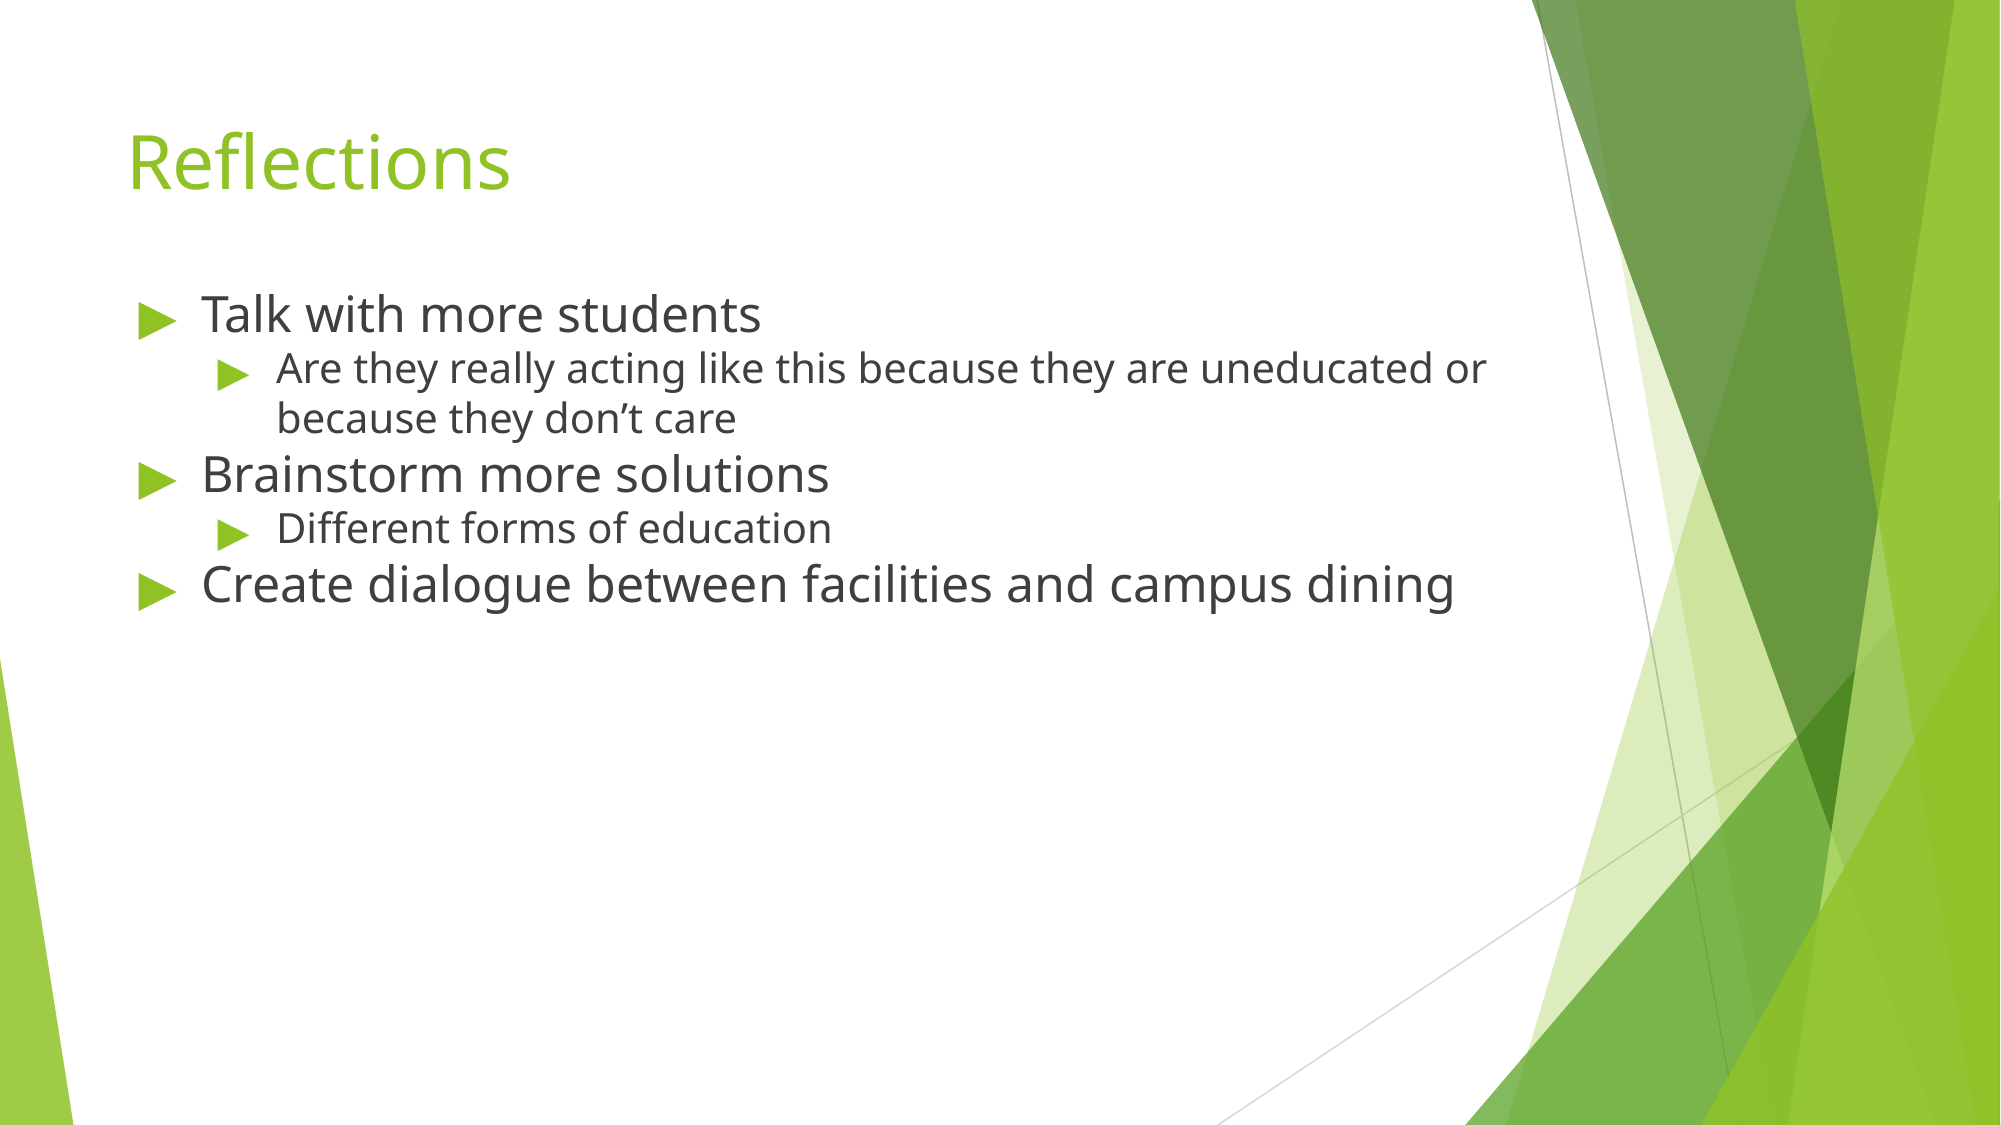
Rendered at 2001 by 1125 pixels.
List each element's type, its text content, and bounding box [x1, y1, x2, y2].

list Talk with more students Are they really acting like this because they are uneducated or because they don’t care Brainstorm more solutions Different forms of education Create dialogue between facilities and campus dining [111, 267, 1522, 904]
title Reflections [111, 99, 1522, 267]
